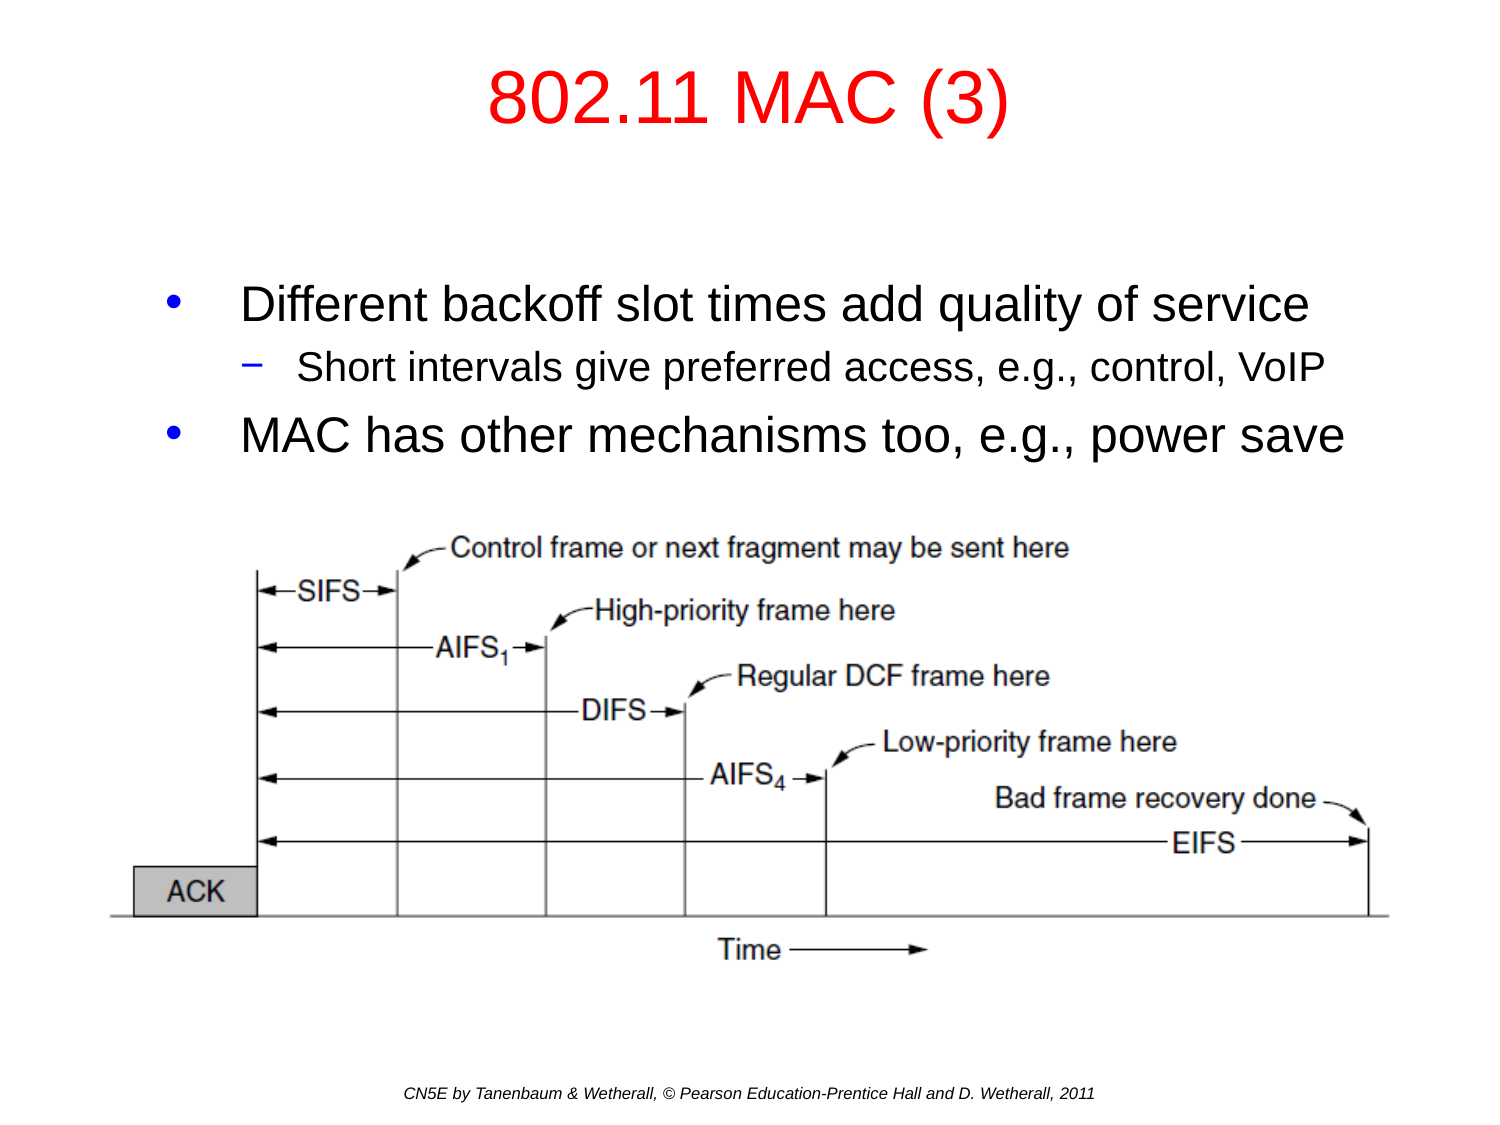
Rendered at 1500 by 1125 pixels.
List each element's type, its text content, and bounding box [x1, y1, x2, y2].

footer CN5E by Tanenbaum & Wetherall, © Pearson Education-Prentice Hall and D. Wetherall, 2011 [0, 1074, 1500, 1125]
picture [98, 513, 1398, 996]
list Different backoff slot times add quality of service Short intervals give preferred access, e.g., control, VoIP MAC has other mechanisms too, e.g., power save [149, 263, 1429, 1020]
title 802.11 MAC (3) [0, 0, 1500, 188]
